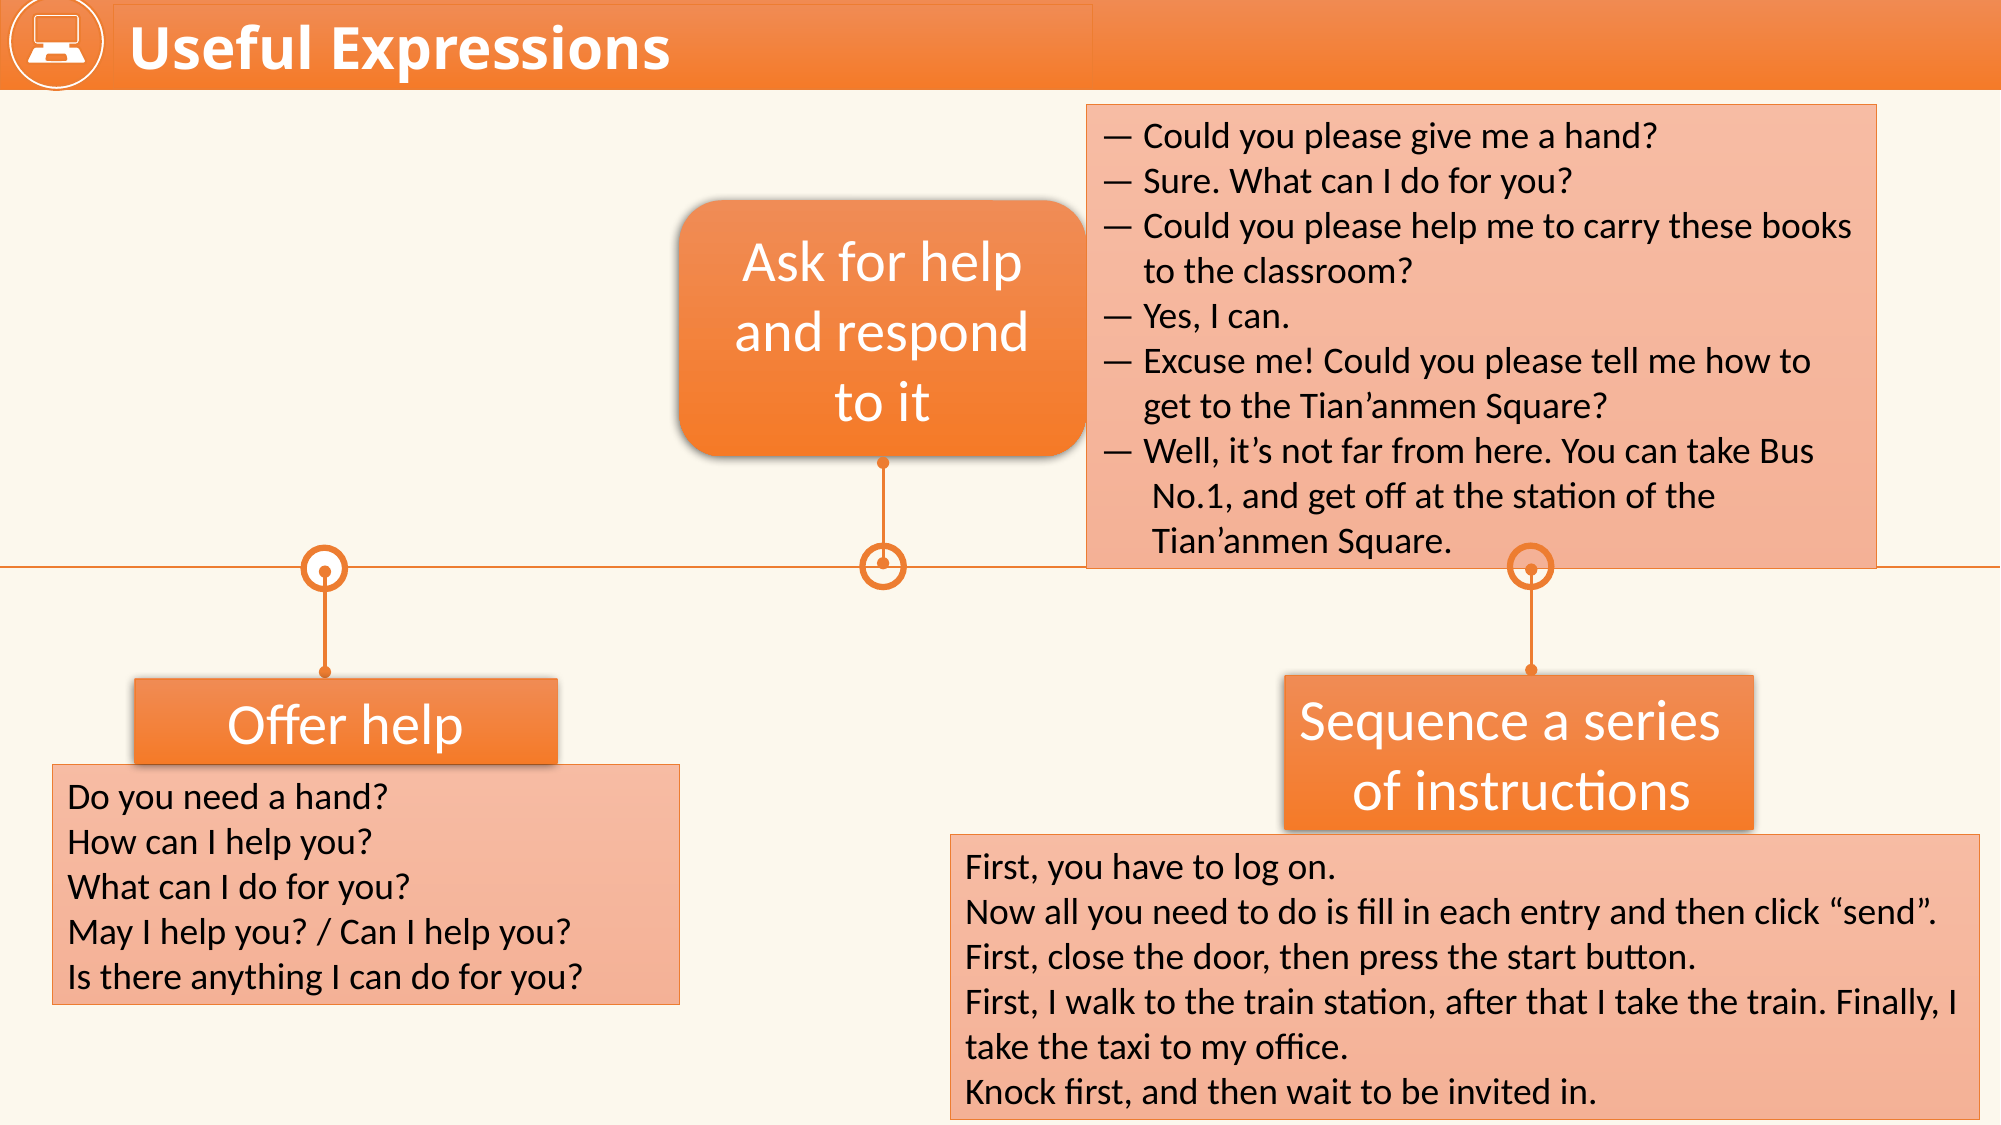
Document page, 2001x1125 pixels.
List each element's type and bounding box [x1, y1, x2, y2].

text_box [105, 0, 2000, 90]
text_box [52, 678, 680, 1005]
text_box [303, 547, 346, 673]
text_box [0, 0, 8, 90]
text_box [8, 0, 105, 90]
text_box [679, 104, 1877, 570]
text_box [1509, 545, 1552, 670]
text_box [862, 462, 904, 587]
text_box [950, 674, 1980, 1120]
